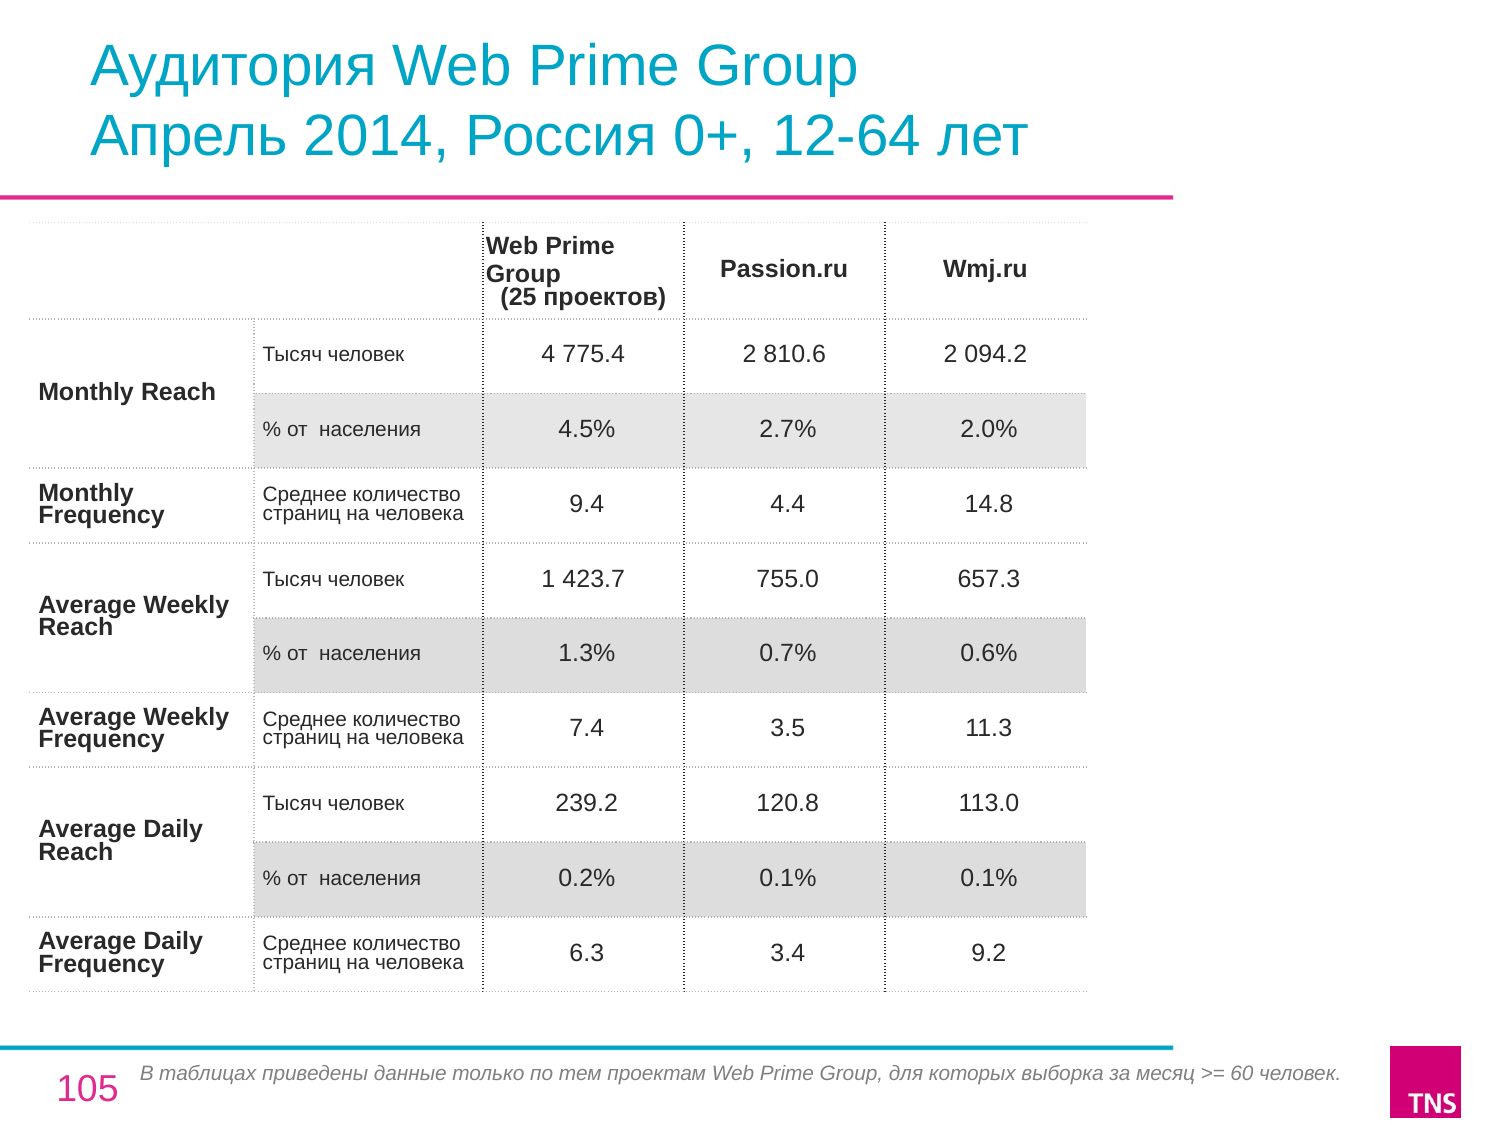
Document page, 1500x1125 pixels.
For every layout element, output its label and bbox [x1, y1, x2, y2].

picture [0, 0, 1500, 1125]
table_header [29, 223, 1086, 319]
slide_number [40, 1055, 392, 1125]
text_box [124, 1052, 1463, 1092]
title [74, 8, 1476, 187]
table_cell [29, 319, 1086, 992]
